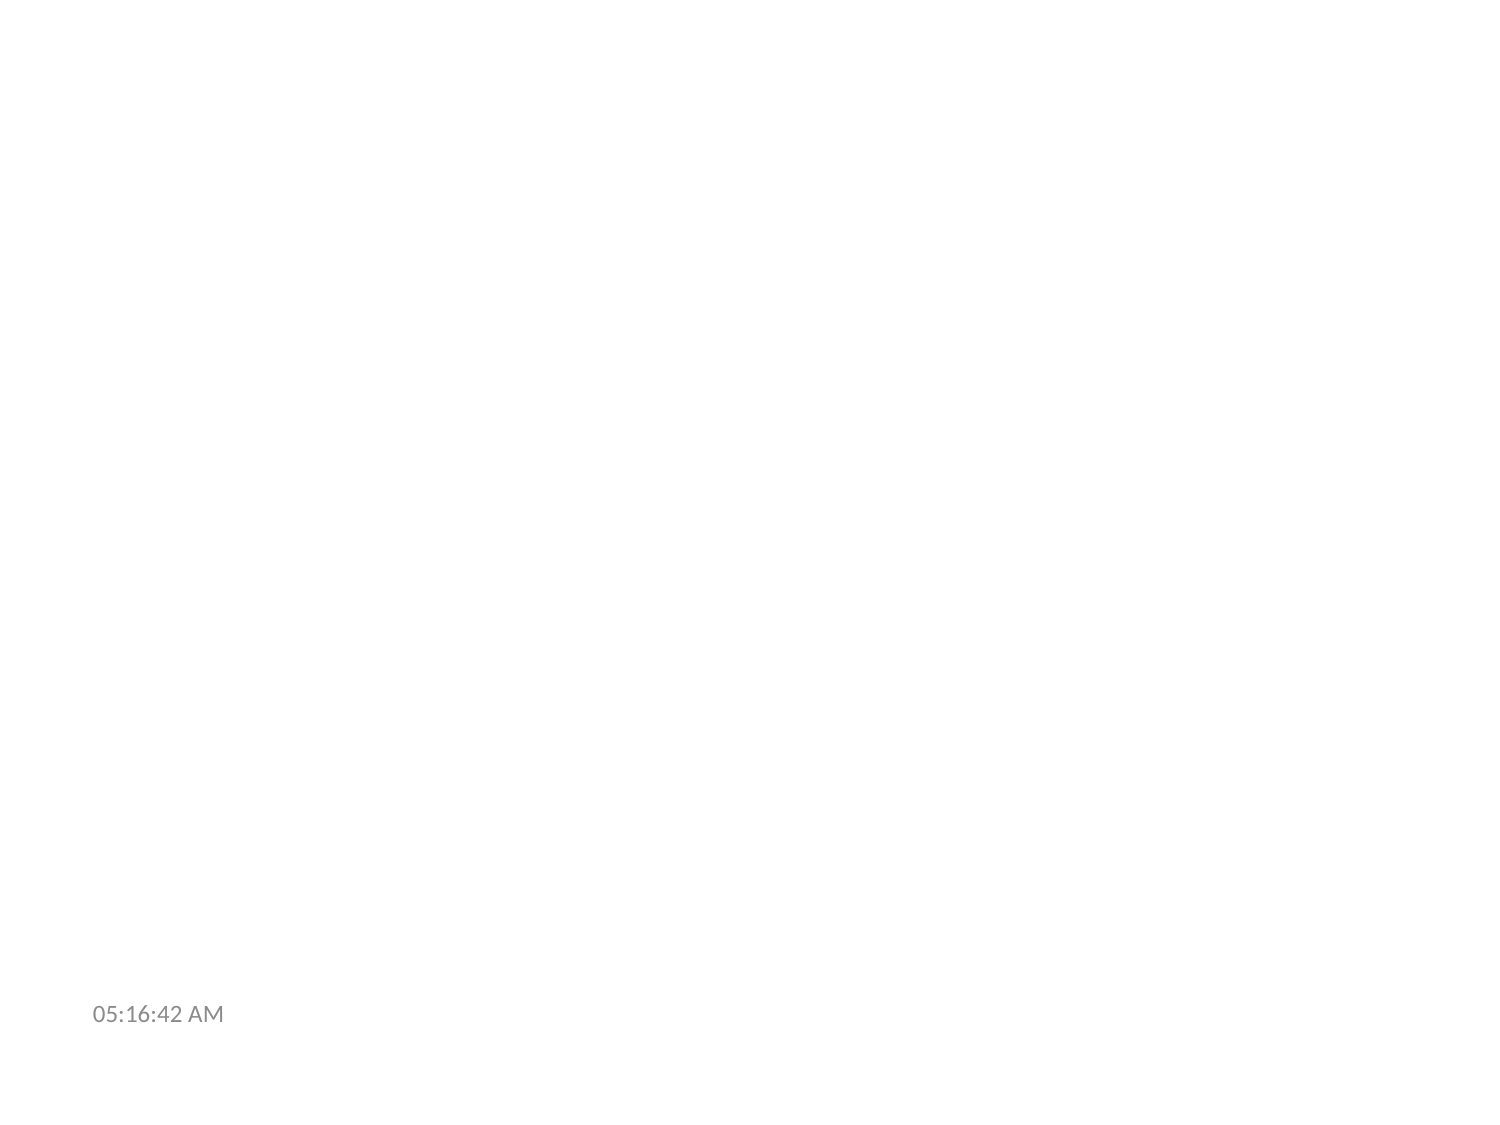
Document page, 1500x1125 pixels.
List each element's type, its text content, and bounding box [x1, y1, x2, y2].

text_box 3:35:09 PM [77, 982, 428, 1043]
